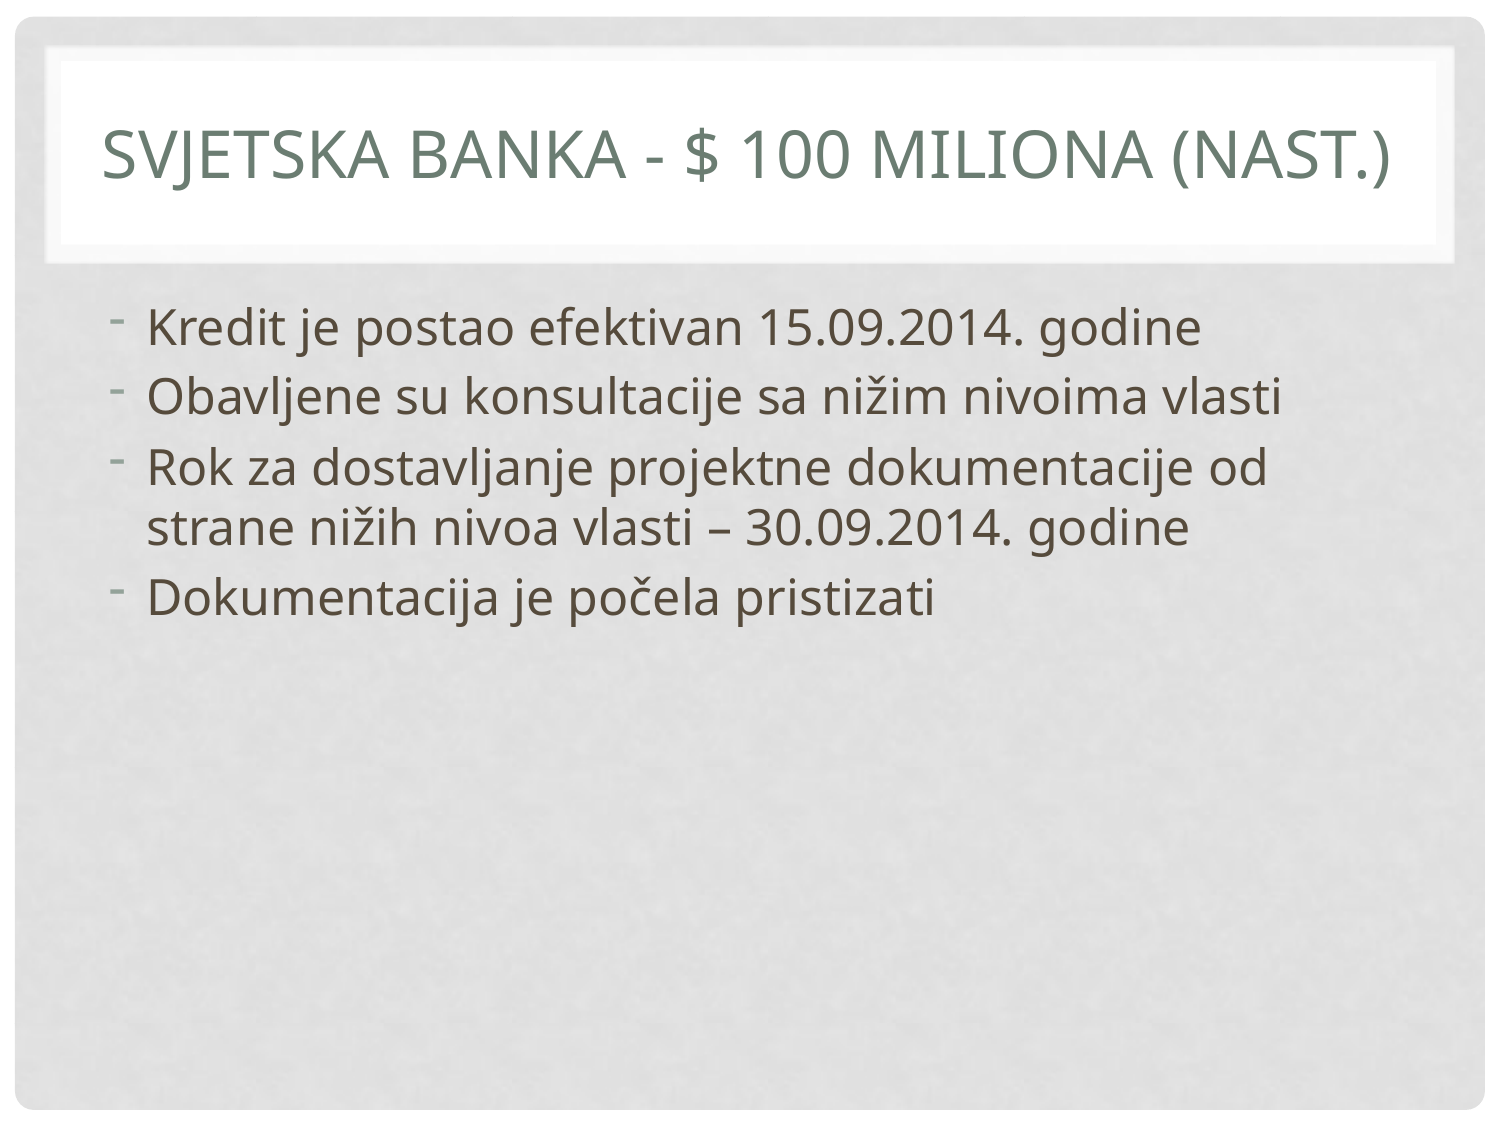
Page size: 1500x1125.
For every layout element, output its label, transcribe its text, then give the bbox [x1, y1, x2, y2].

title Svjetska banka - $ 100 miliona (nast.) [69, 66, 1425, 238]
list Kredit je postao efektivan 15.09.2014. godine Obavljene su konsultacije sa nižim nivoima vlasti Rok za dostavljanje projektne dokumentacije od strane nižih nivoa vlasti – 30.09.2014. godine Dokumentacija je počela pristizati [75, 287, 1425, 1005]
